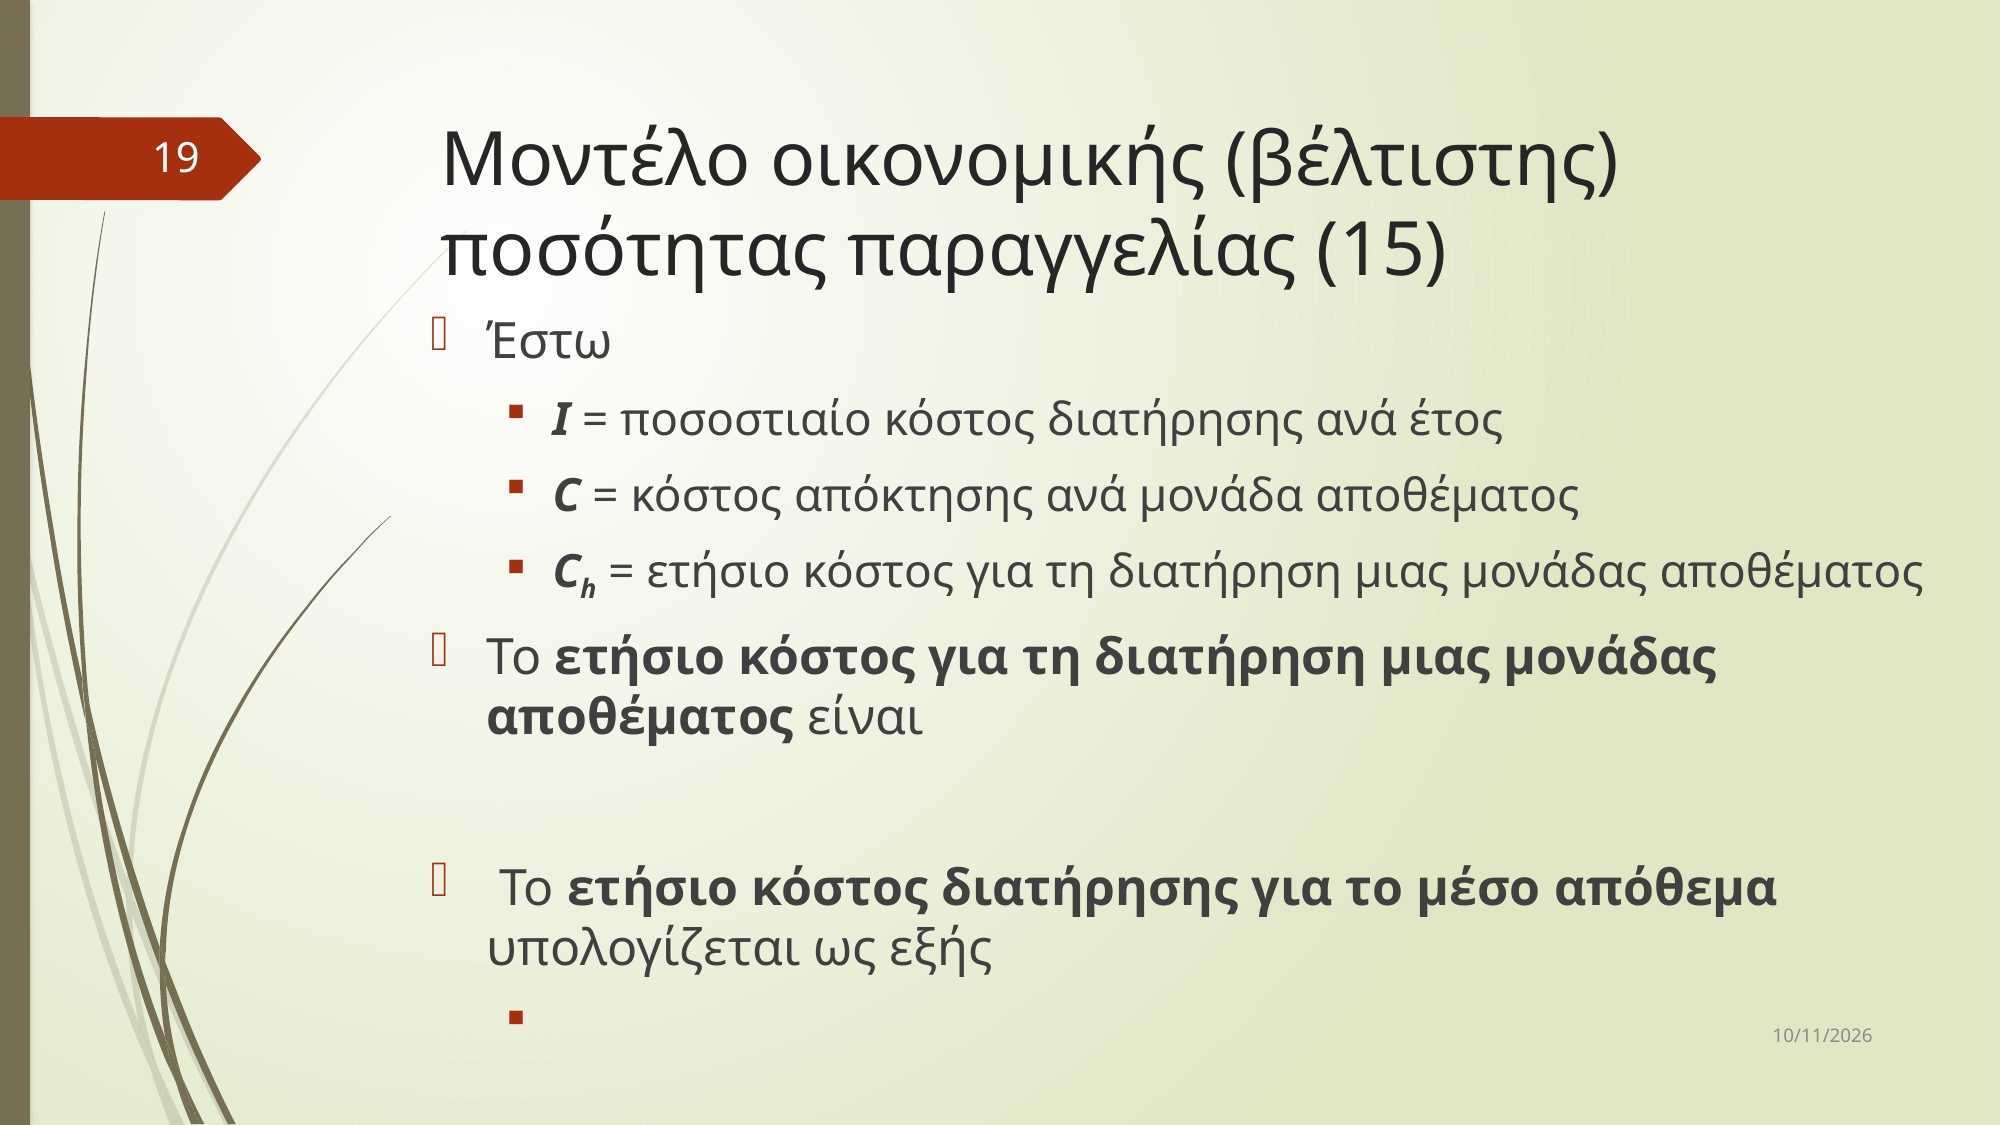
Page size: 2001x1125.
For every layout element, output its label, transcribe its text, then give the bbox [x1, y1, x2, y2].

slide_number 19 [87, 129, 216, 190]
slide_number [1699, 1005, 1888, 1067]
title Μοντέλο οικονομικής (βέλτιστης) ποσότητας παραγγελίας (15) [425, 102, 1888, 313]
